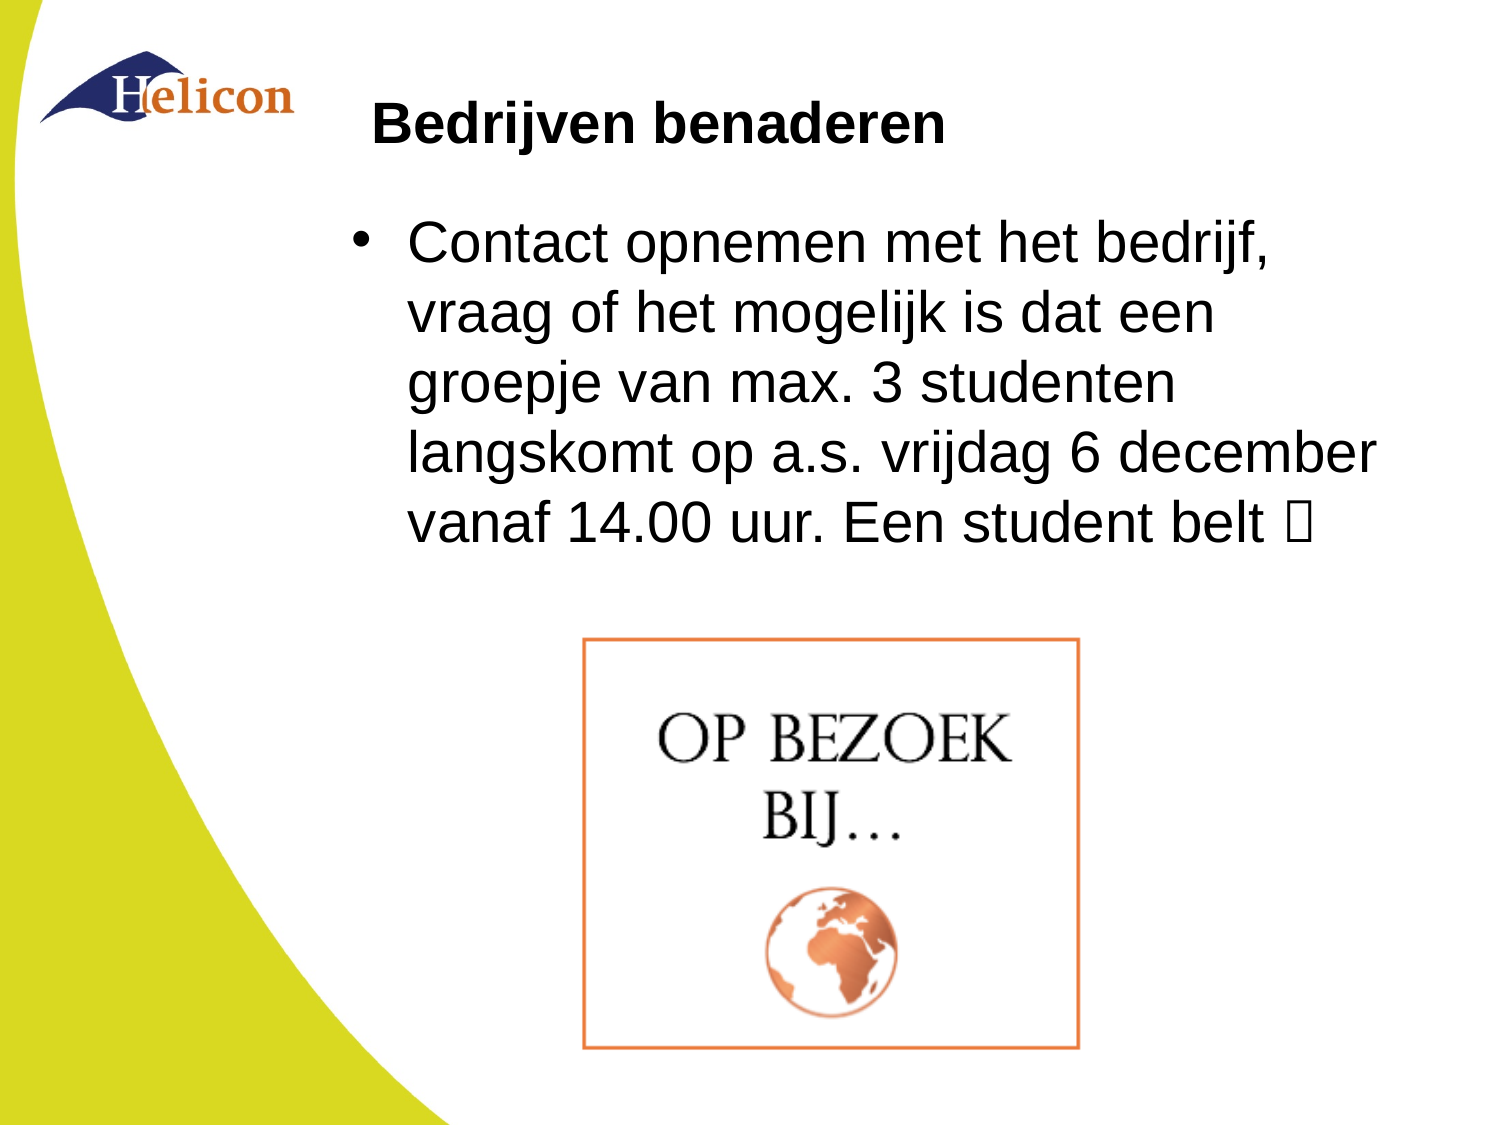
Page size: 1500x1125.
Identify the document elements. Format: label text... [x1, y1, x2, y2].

picture [0, 0, 1500, 1125]
title Bedrijven benaderen [356, 66, 1447, 174]
list Contact opnemen met het bedrijf, vraag of het mogelijk is dat een groepje van max. 3 studenten langskomt op a.s. vrijdag 6 december vanaf 14.00 uur. Een student belt  [336, 196, 1425, 1005]
